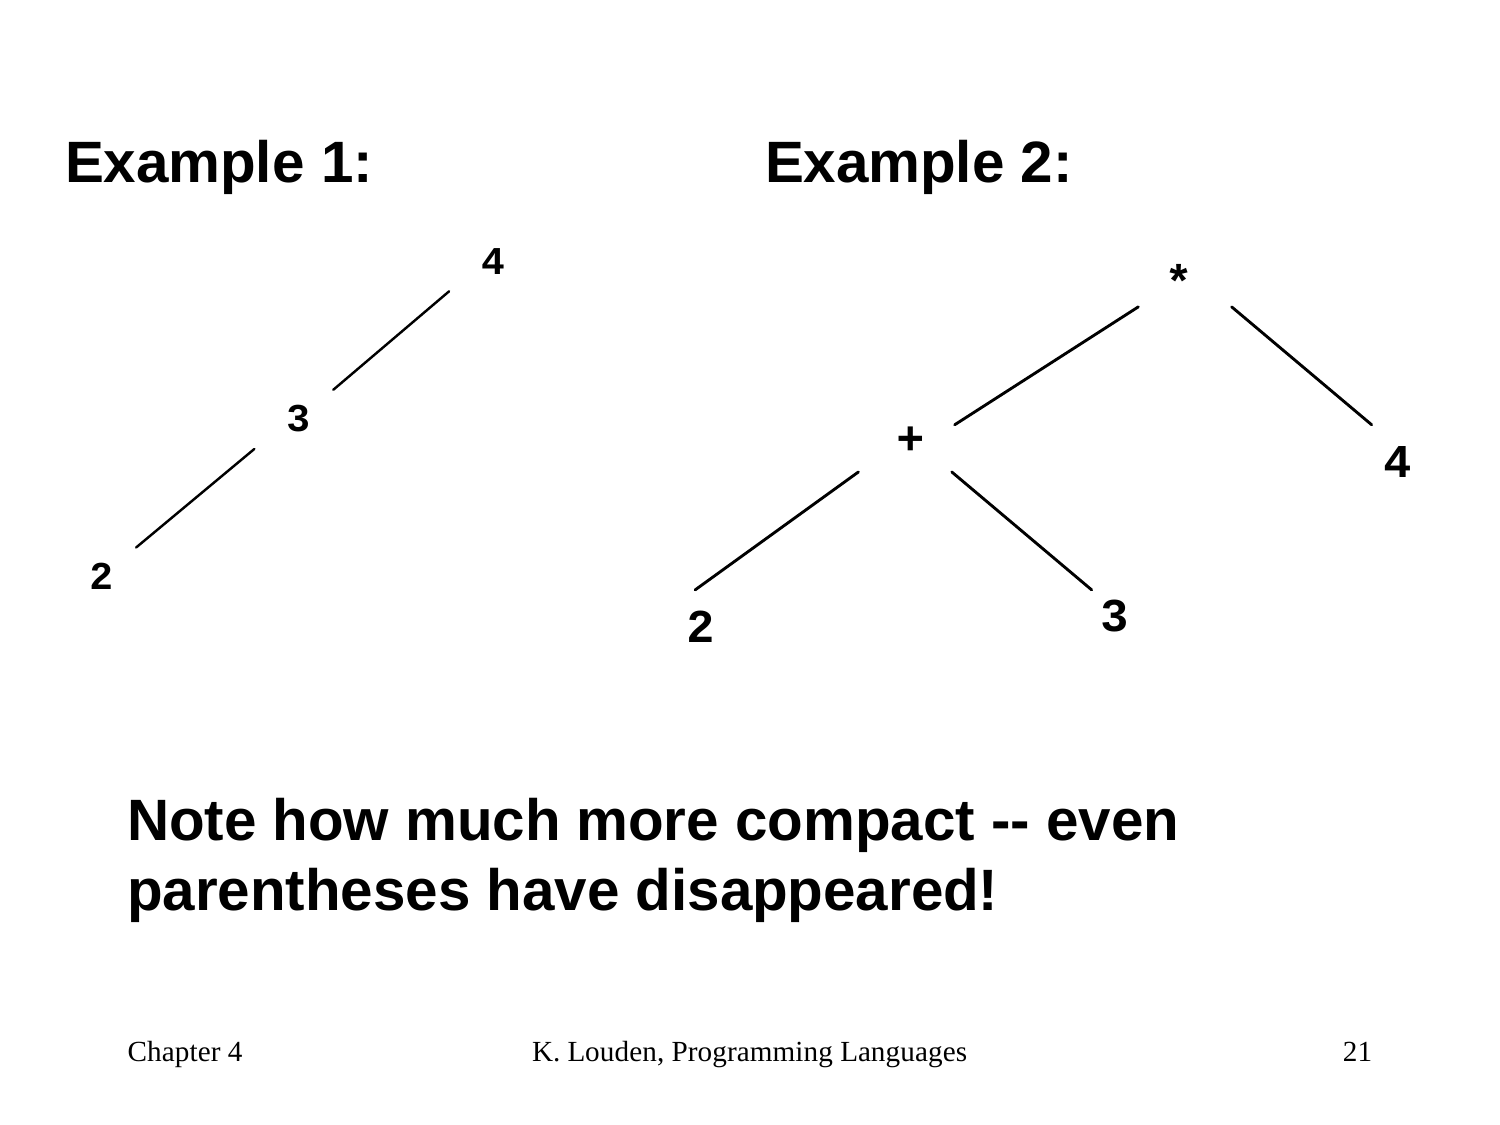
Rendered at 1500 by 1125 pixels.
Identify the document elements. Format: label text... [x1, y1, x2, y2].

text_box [627, 116, 1500, 732]
slide_number 21 [1074, 1012, 1388, 1088]
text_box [37, 116, 578, 637]
text_box Note how much more compact -- even parentheses have disappeared! [112, 774, 1325, 930]
footer K. Louden, Programming Languages [487, 1012, 1013, 1088]
slide_number Chapter 4 [112, 1012, 426, 1088]
